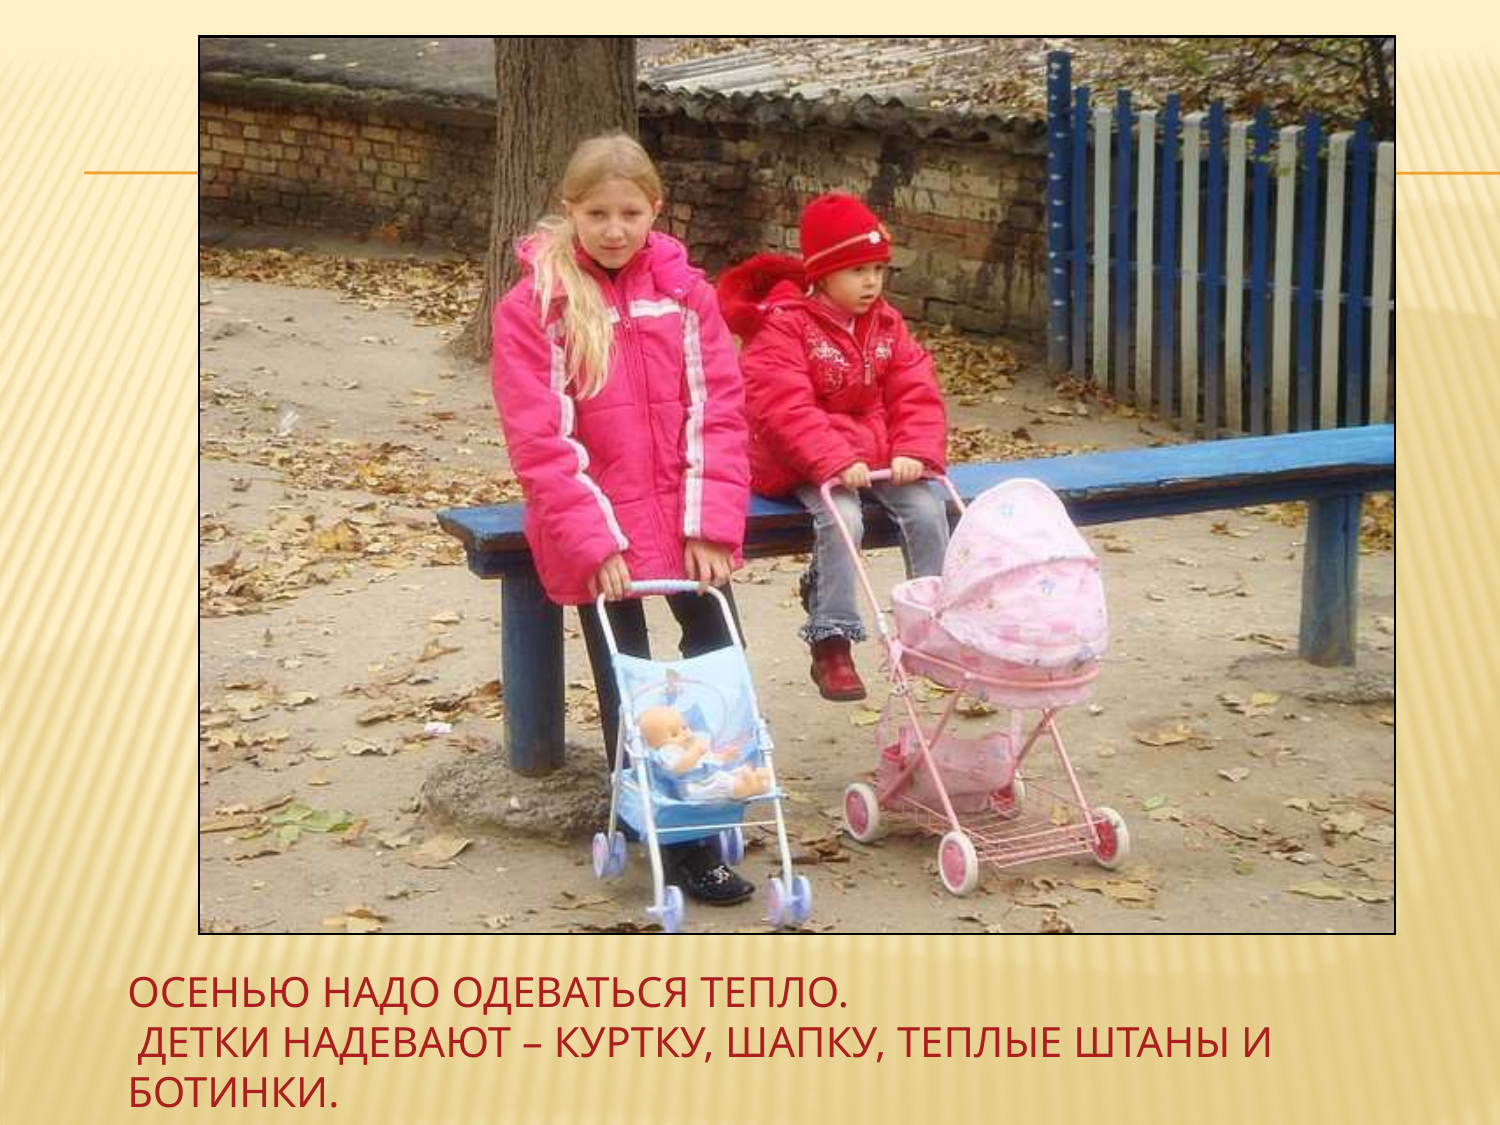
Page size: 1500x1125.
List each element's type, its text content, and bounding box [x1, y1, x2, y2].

title Осенью надо одеваться тепло. Детки надевают – куртку, шапку, теплые штаны и ботинки. [112, 975, 1463, 1108]
picture [199, 37, 1394, 934]
